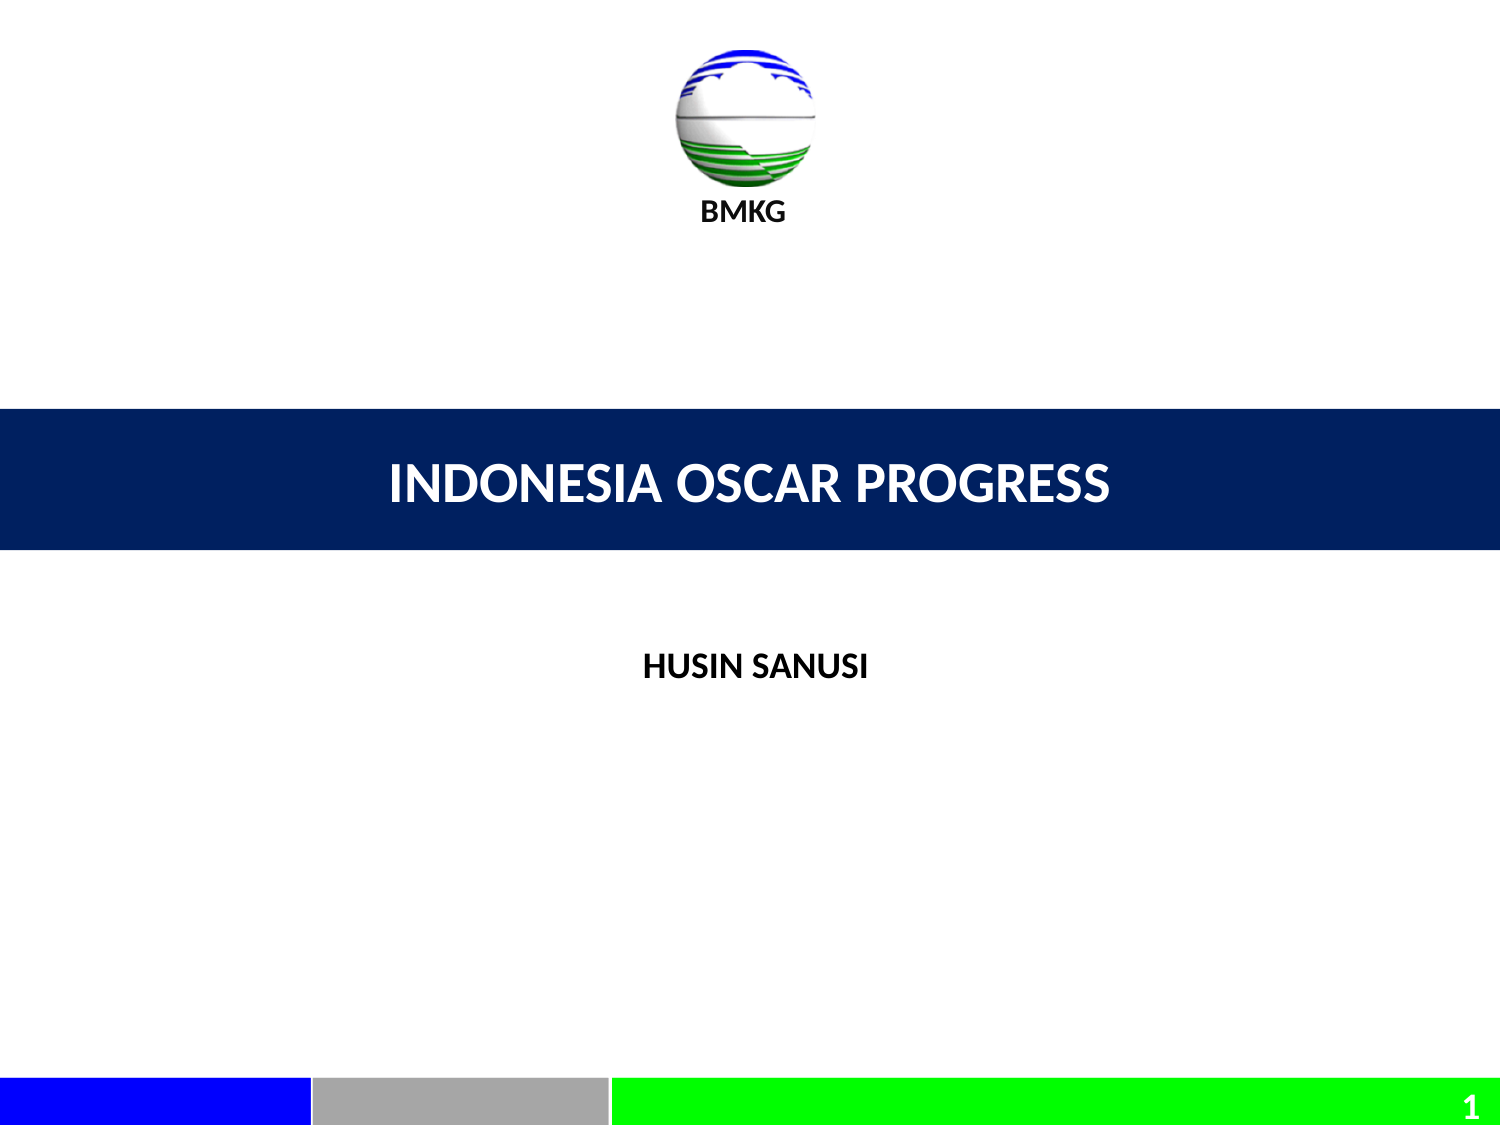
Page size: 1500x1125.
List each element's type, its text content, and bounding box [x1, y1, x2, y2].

text_box INDONESIA OSCAR PROGRESS [0, 407, 1500, 552]
picture [675, 50, 816, 187]
text_box HUSIN SANUSI [490, 633, 1022, 694]
